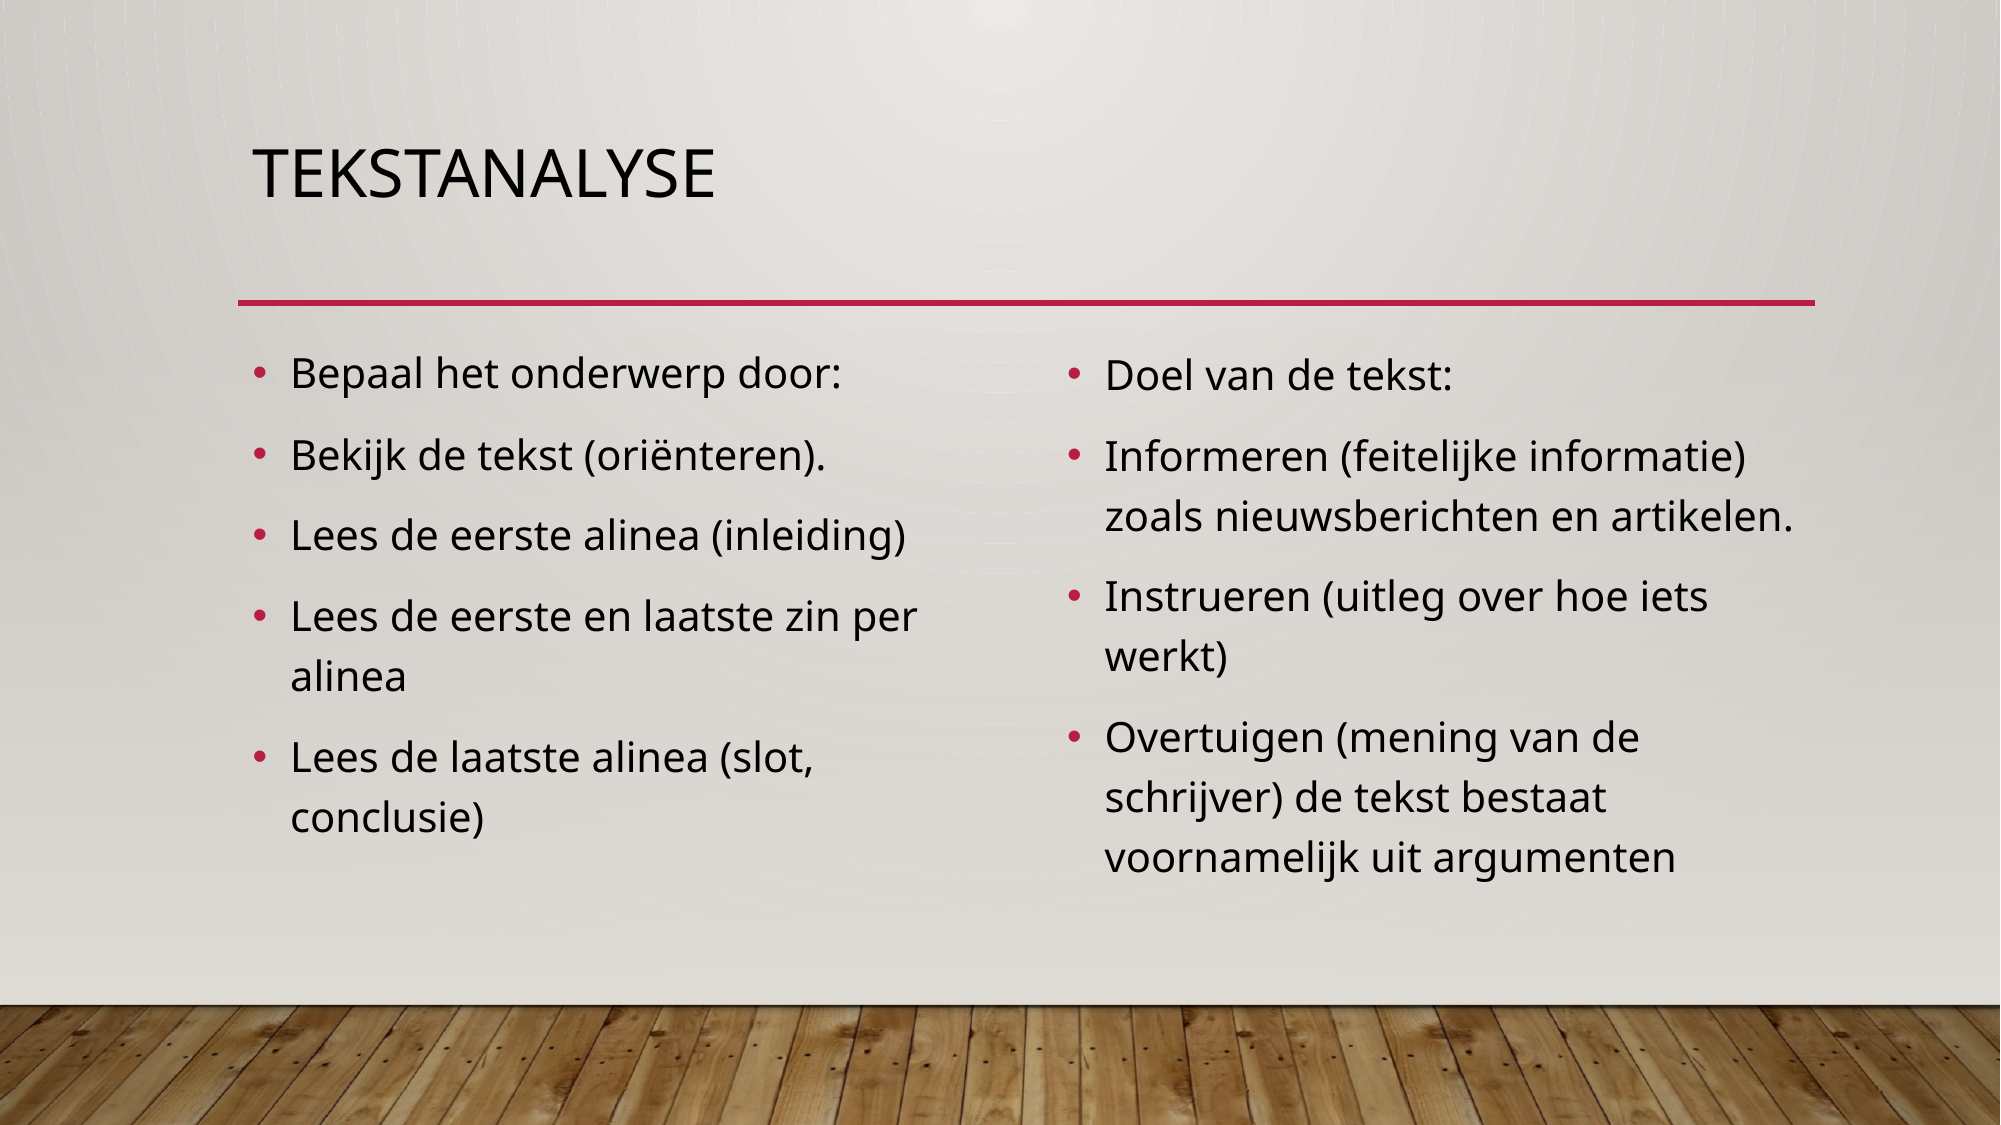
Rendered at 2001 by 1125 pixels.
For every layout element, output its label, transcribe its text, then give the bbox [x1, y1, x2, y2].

picture [0, 1005, 2000, 1125]
title Tekstanalyse [237, 132, 1814, 306]
list Bepaal het onderwerp door: Bekijk de tekst (oriënteren). Lees de eerste alinea (inleiding) Lees de eerste en laatste zin per alinea Lees de laatste alinea (slot, conclusie) [237, 329, 1000, 896]
list Doel van de tekst: Informeren (feitelijke informatie) zoals nieuwsberichten en artikelen. Instrueren (uitleg over hoe iets werkt) Overtuigen (mening van de schrijver) de tekst bestaat voornamelijk uit argumenten [1052, 330, 1815, 896]
